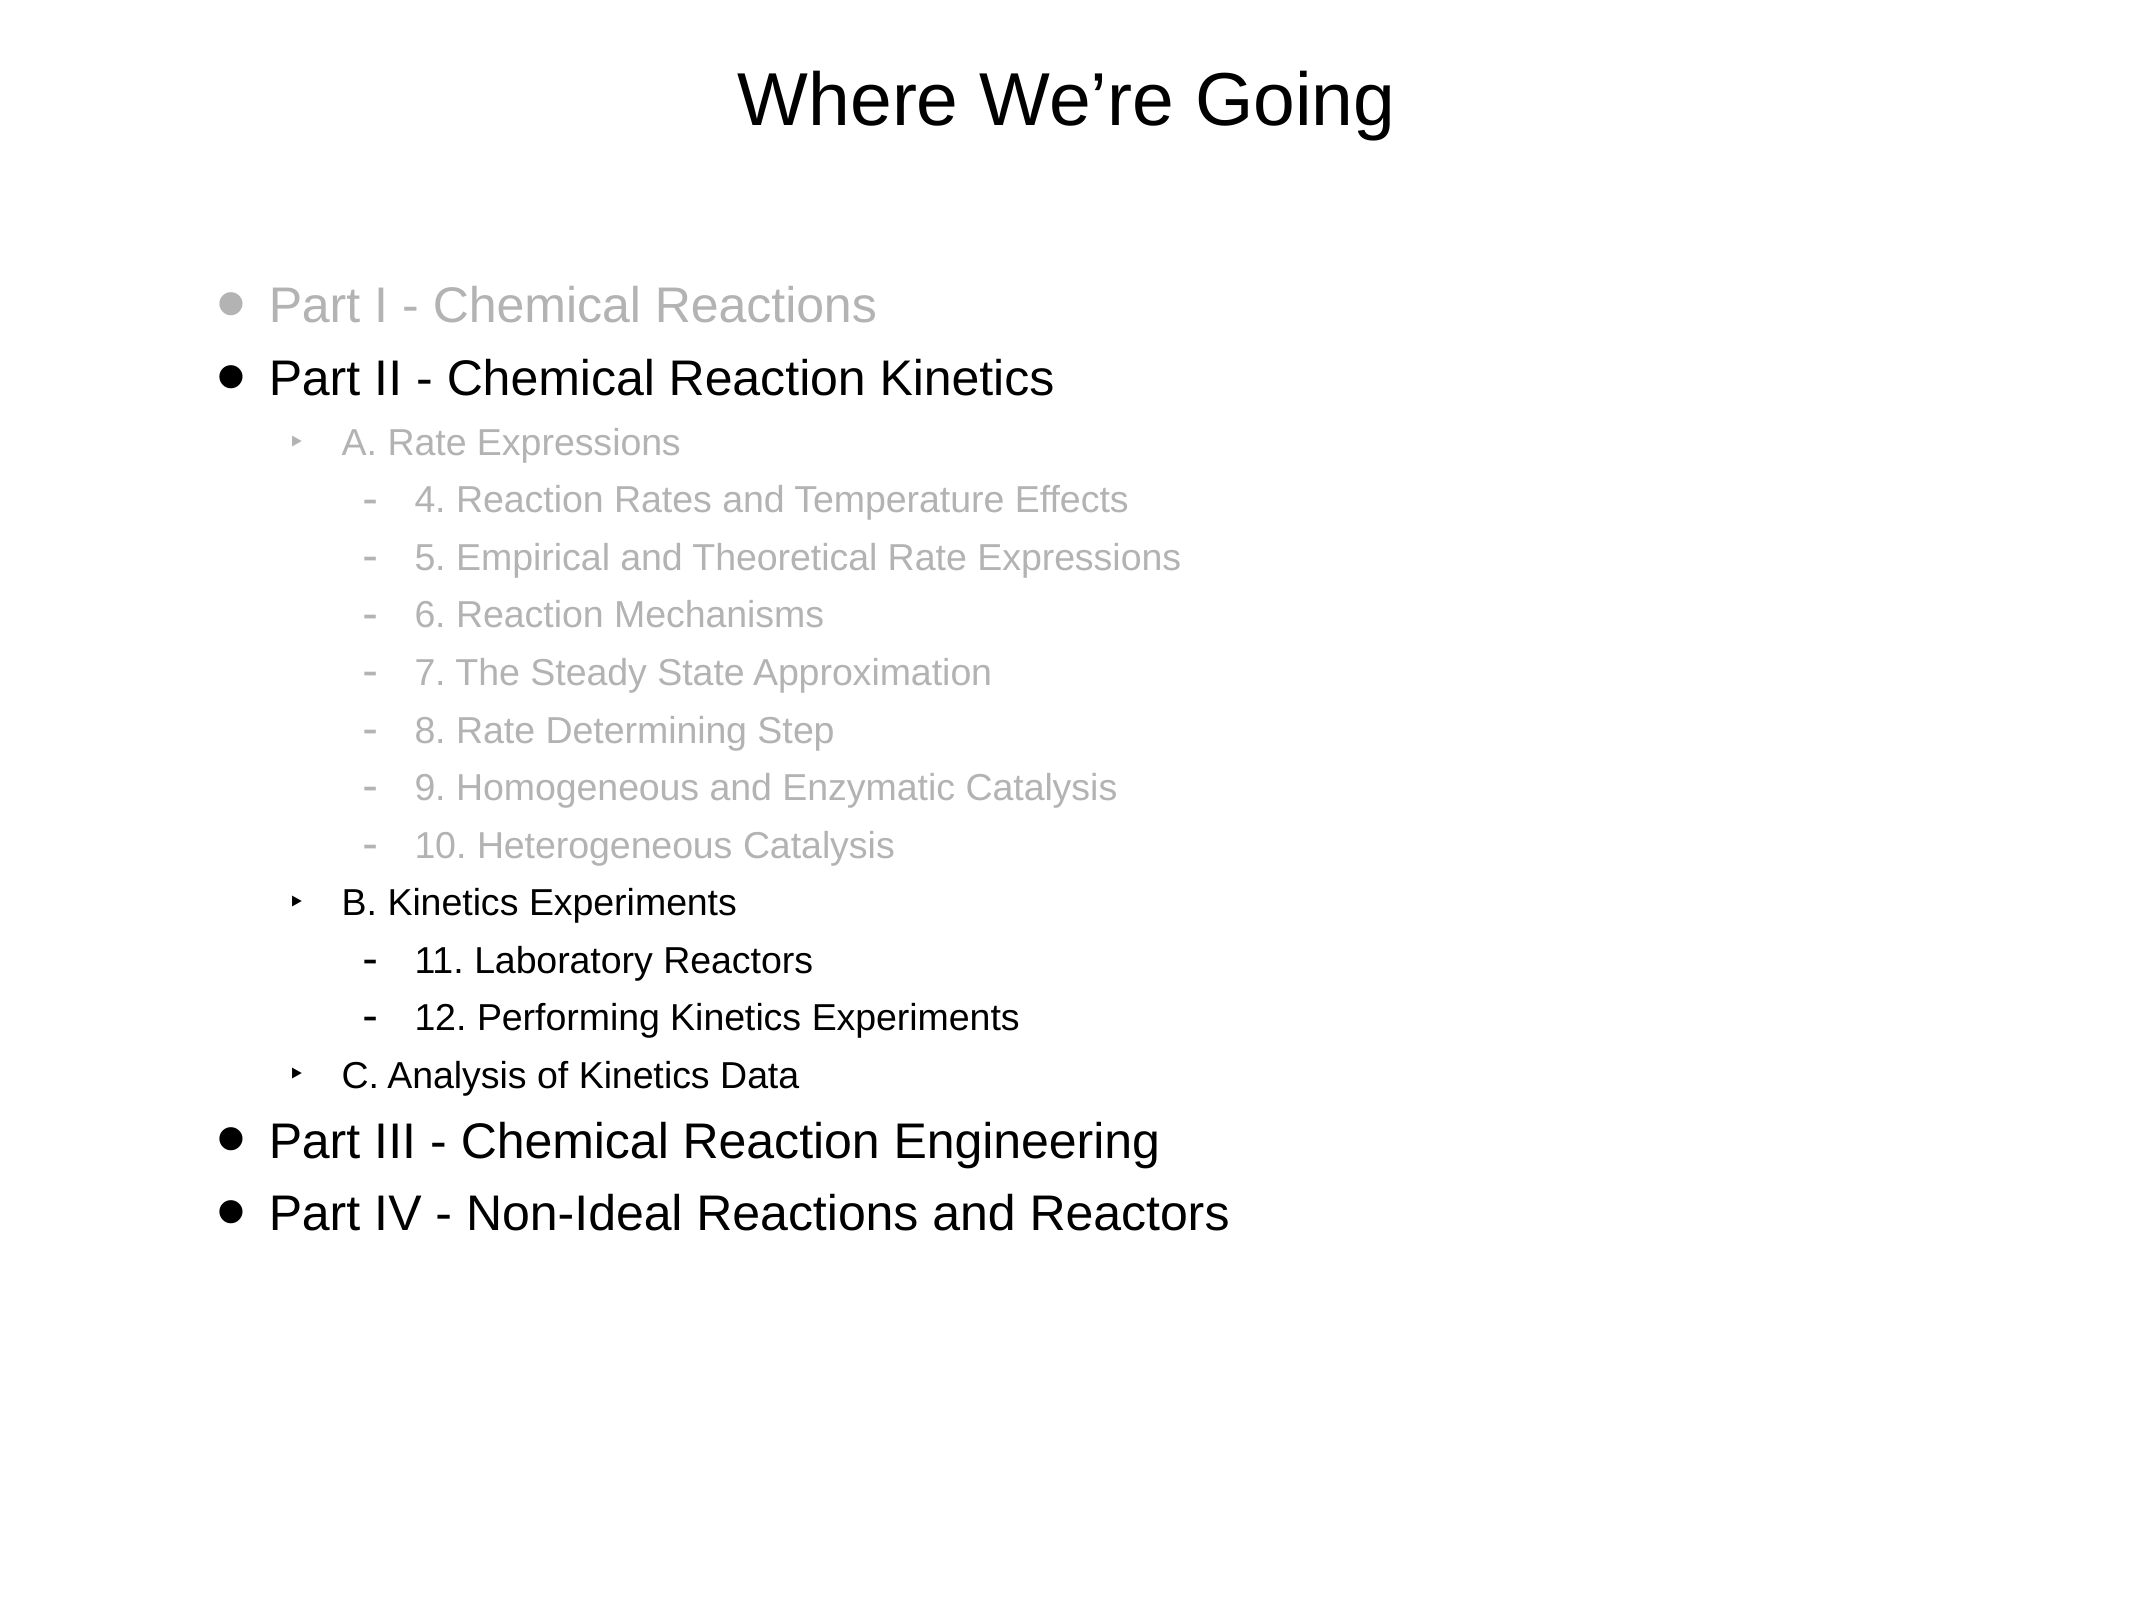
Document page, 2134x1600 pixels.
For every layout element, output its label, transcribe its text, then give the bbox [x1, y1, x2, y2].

title Where We’re Going [208, 41, 1925, 250]
list Part I - Chemical Reactions Part II - Chemical Reaction Kinetics A. Rate Expressions 4. Reaction Rates and Temperature Effects 5. Empirical and Theoretical Rate Expressions 6. Reaction Mechanisms 7. The Steady State Approximation 8. Rate Determining Step 9. Homogeneous and Enzymatic Catalysis 10. Heterogeneous Catalysis B. Kinetics Experiments 11. Laboratory Reactors 12. Performing Kinetics Experiments C. Analysis of Kinetics Data Part III - Chemical Reaction Engineering Part IV - Non-Ideal Reactions and Reactors [208, 264, 1925, 1463]
